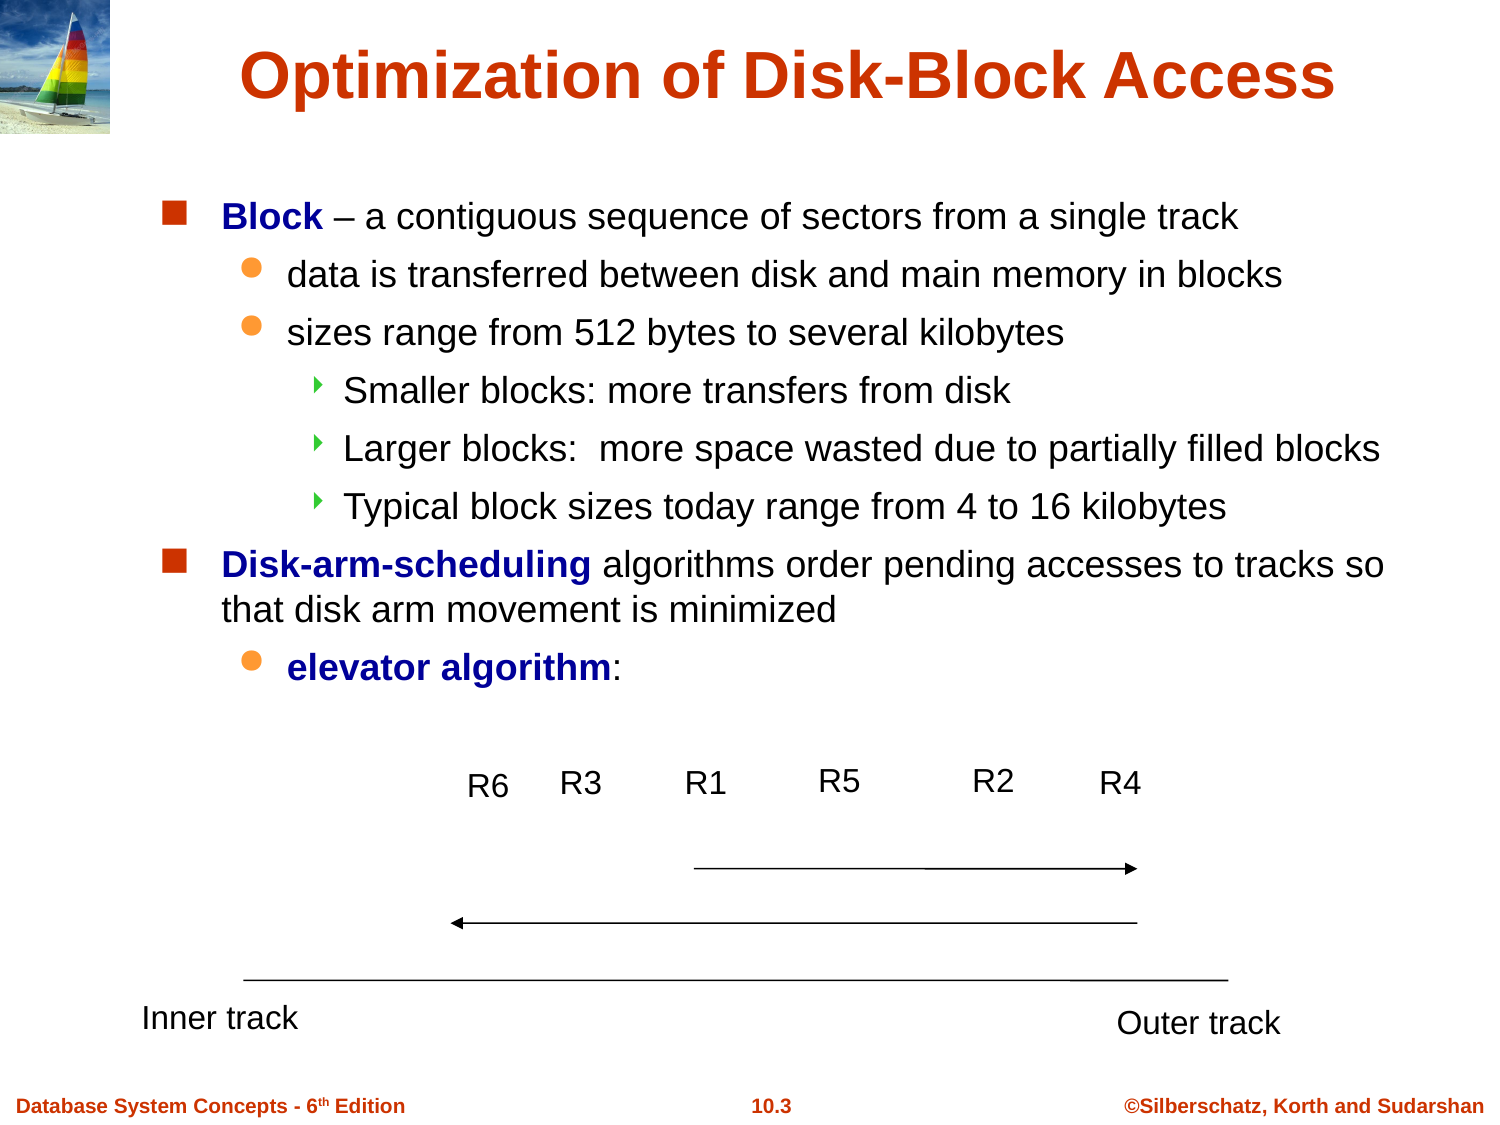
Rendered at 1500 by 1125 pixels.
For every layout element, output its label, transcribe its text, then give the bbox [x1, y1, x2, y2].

text_box [693, 862, 1138, 875]
text_box R6 [452, 756, 525, 812]
picture [0, 0, 110, 134]
text_box Inner track [126, 988, 314, 1044]
text_box R3 [544, 753, 618, 809]
text_box R2 [957, 751, 1030, 807]
text_box [450, 917, 1138, 930]
list Block – a contiguous sequence of sectors from a single track data is transferred between disk and main memory in blocks sizes range from 512 bytes to several kilobytes Smaller blocks: more transfers from disk Larger blocks: more space wasted due to partially filled blocks Typical block sizes today range from 4 to 16 kilobytes Disk-arm-scheduling algorithms order pending accesses to tracks so that disk arm movement is minimized elevator algorithm: [150, 184, 1410, 1020]
text_box R1 [669, 753, 743, 809]
text_box Outer track [1101, 993, 1297, 1049]
text_box R4 [1084, 753, 1157, 809]
title Optimization of Disk-Block Access [125, 18, 1452, 120]
text_box R5 [803, 751, 876, 807]
